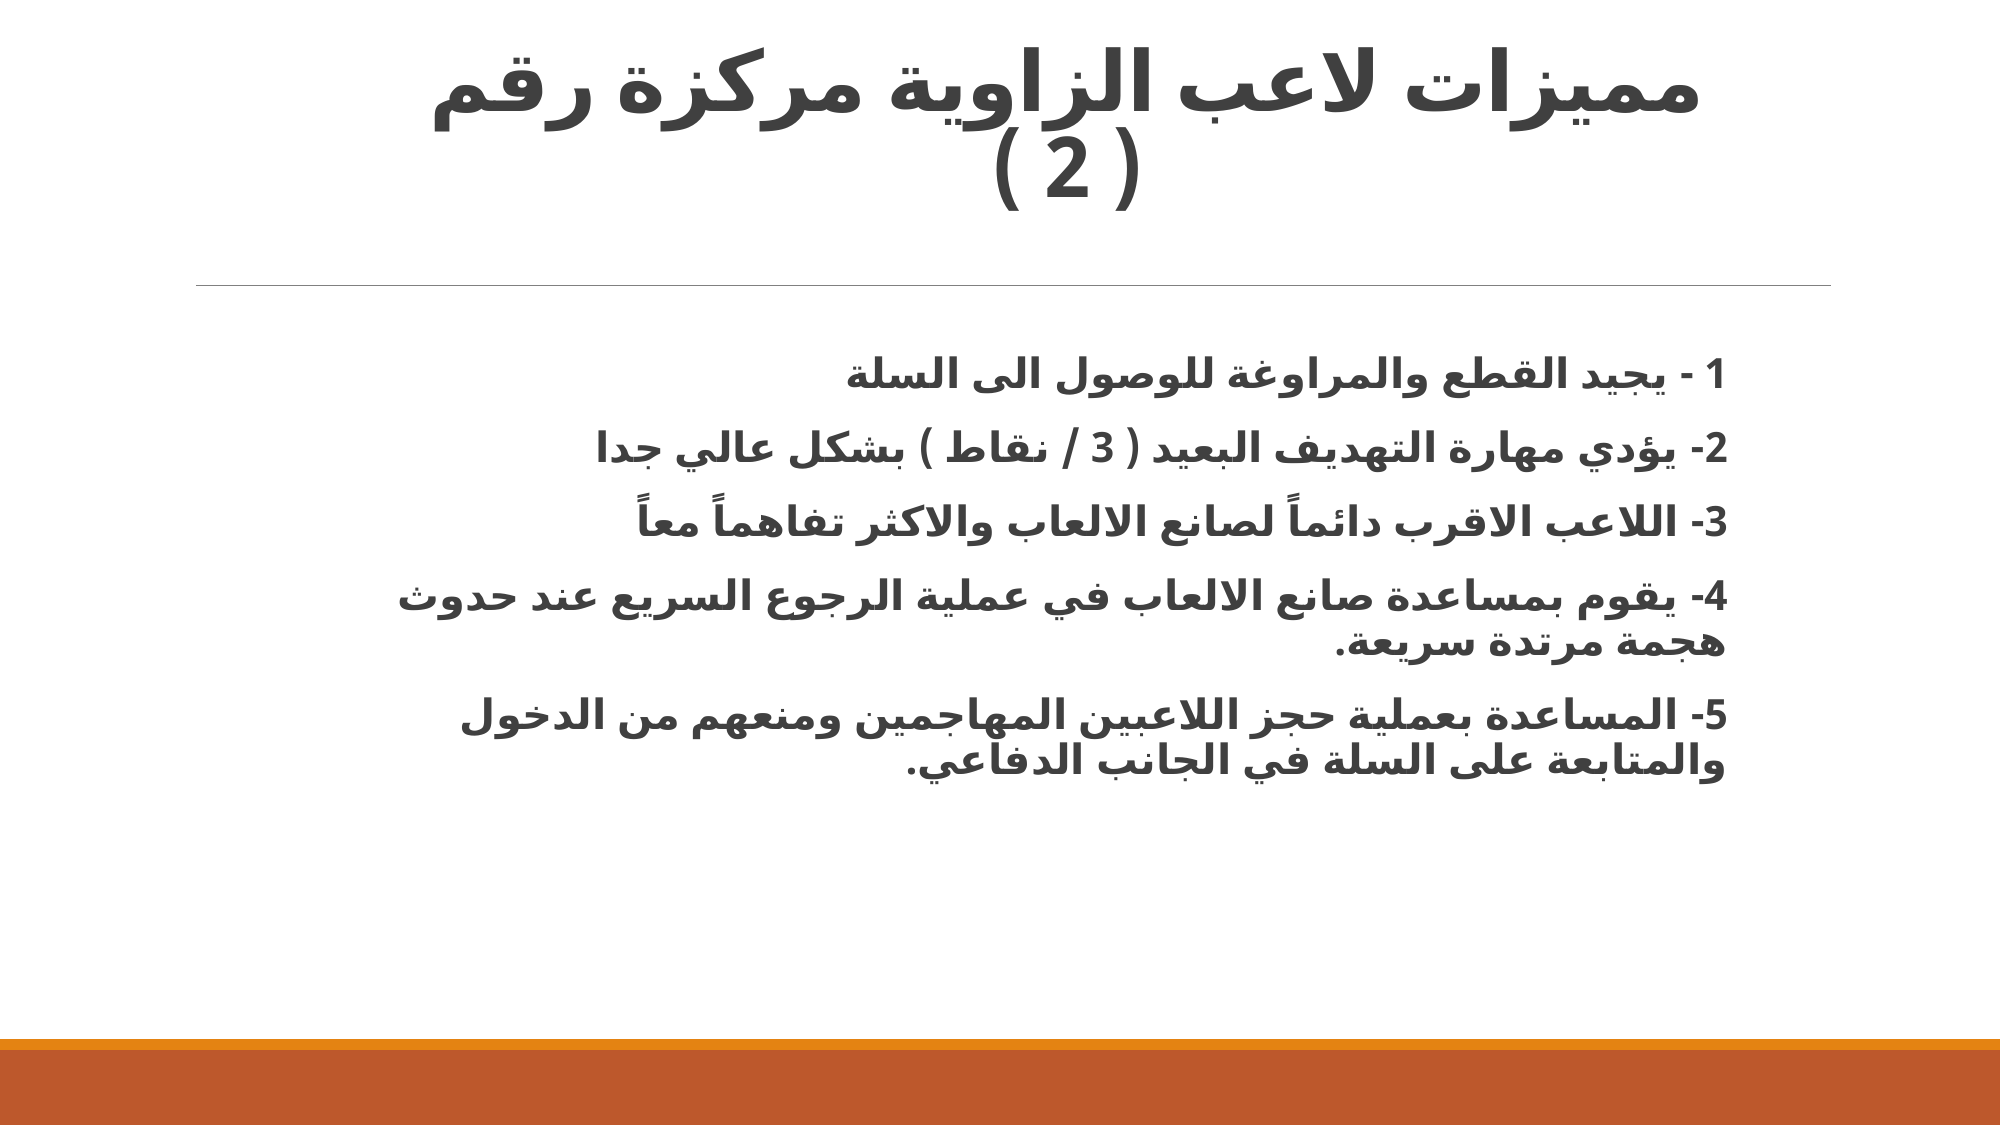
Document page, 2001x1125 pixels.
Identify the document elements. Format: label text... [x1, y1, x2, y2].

list 1 - يجيد القطع والمراوغة للوصول الى السلة 2- يؤدي مهارة التهديف البعيد ( 3 / نقاط ) بشكل عالي جدا 3- اللاعب الاقرب دائماً لصانع الالعاب والاكثر تفاهماً معاً 4- يقوم بمساعدة صانع الالعاب في عملية الرجوع السريع عند حدوث هجمة مرتدة سريعة. 5- المساعدة بعملية حجز اللاعبين المهاجمين ومنعهم من الدخول والمتابعة على السلة في الجانب الدفاعي. [392, 344, 1743, 1088]
title مميزات لاعب الزاوية مركزة رقم ( 2 ) [392, 34, 1743, 222]
